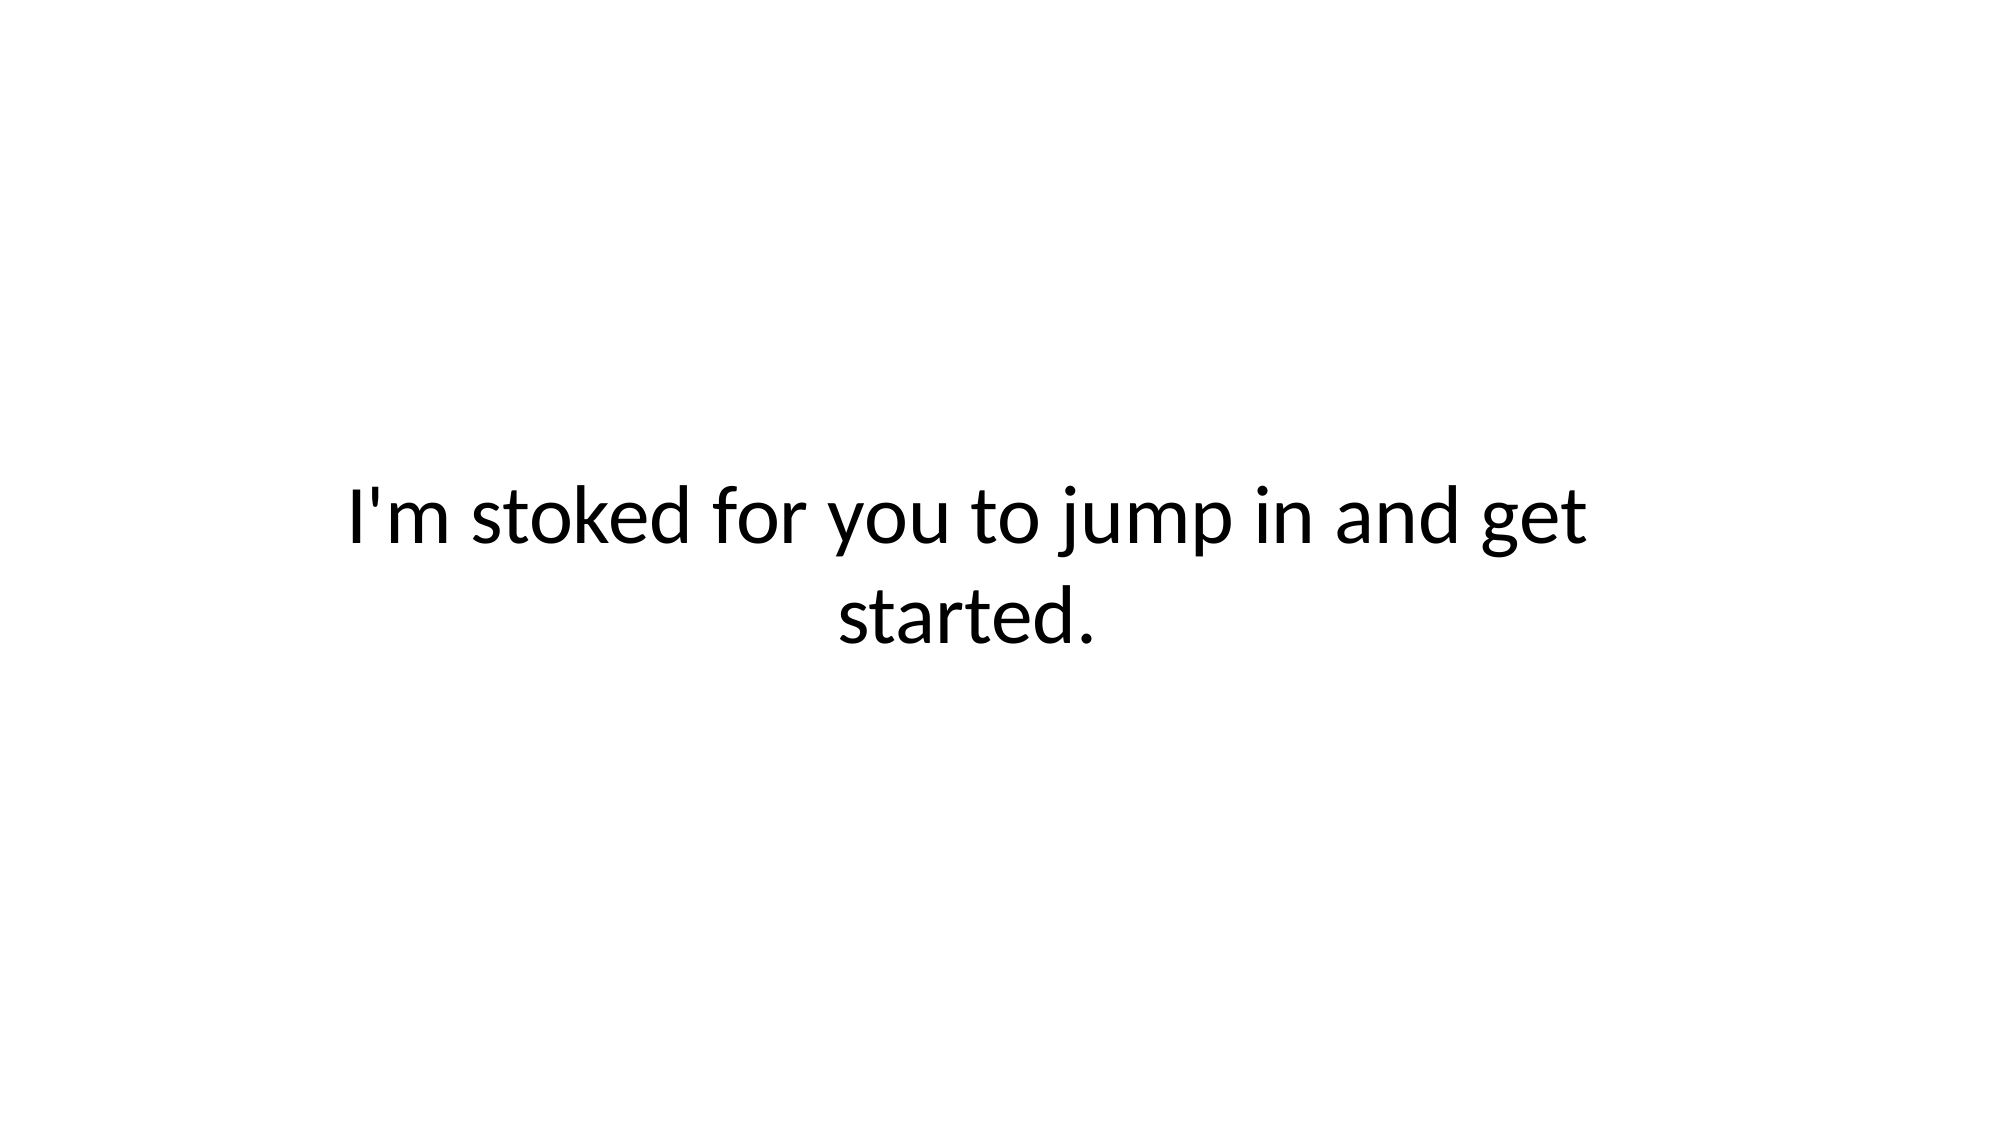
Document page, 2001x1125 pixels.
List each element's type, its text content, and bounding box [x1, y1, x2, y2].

text_box I'm stoked for you to jump in and get started. [261, 352, 1674, 668]
